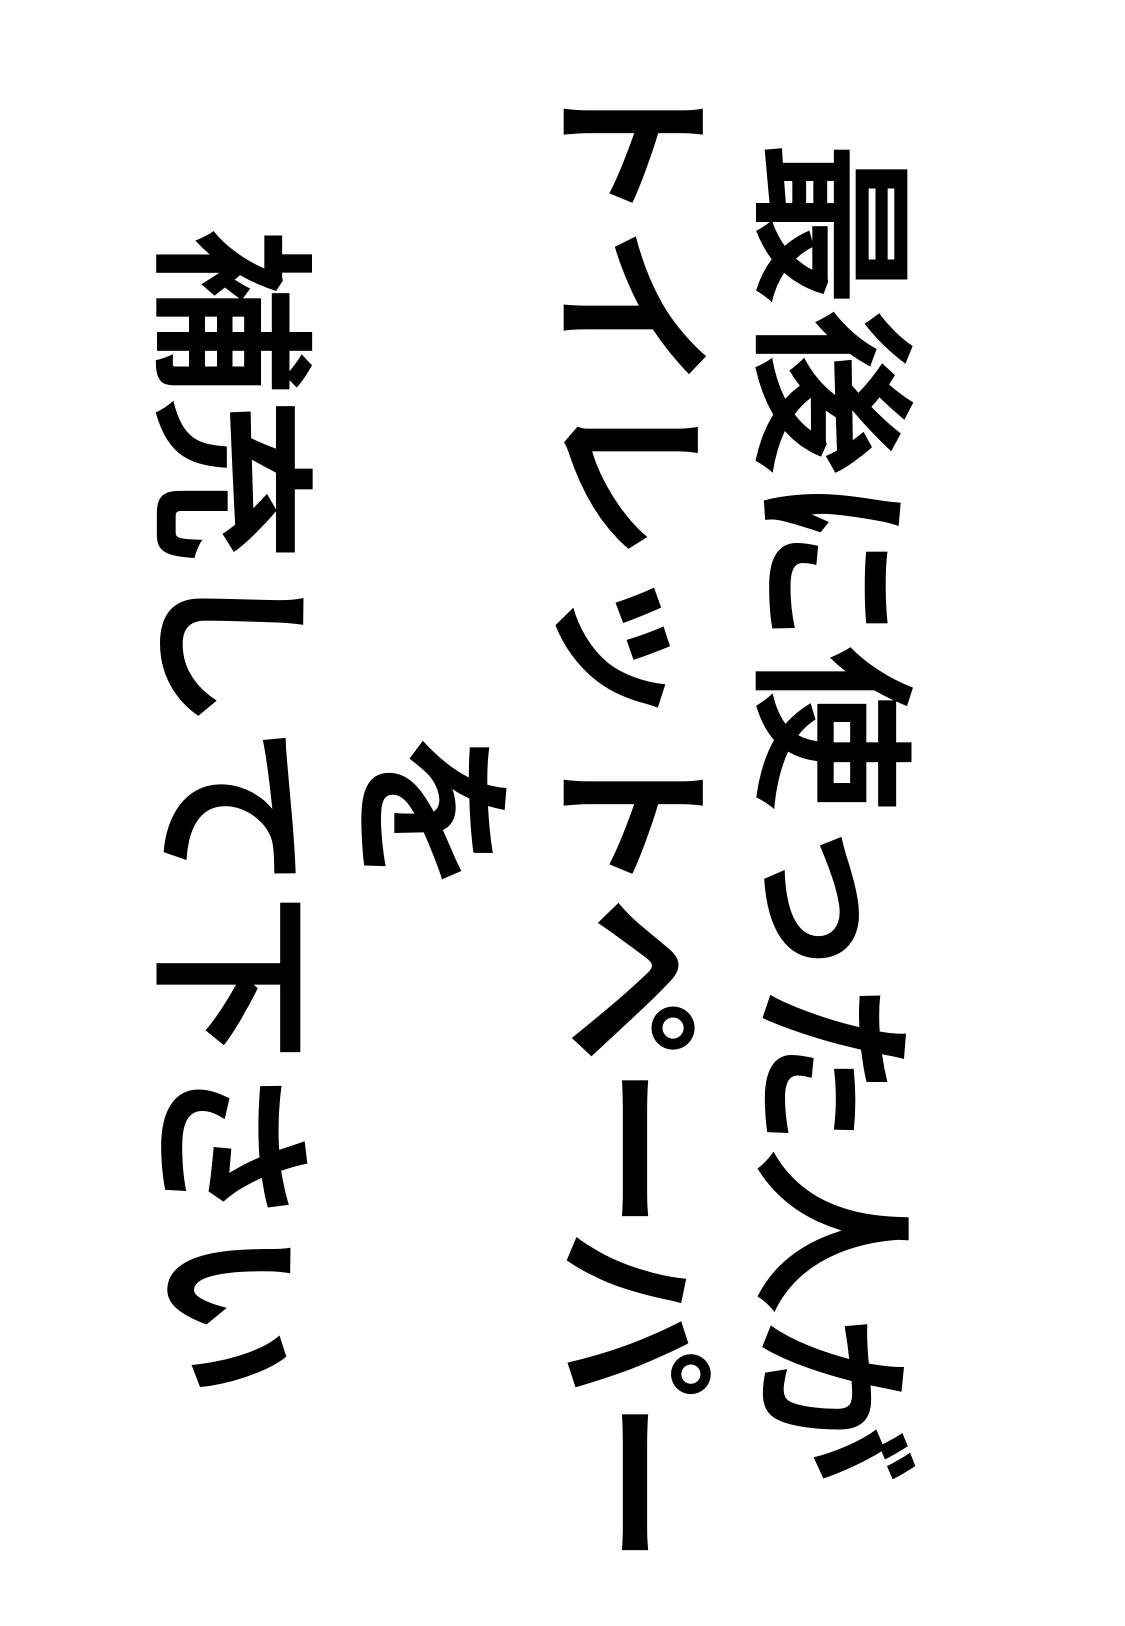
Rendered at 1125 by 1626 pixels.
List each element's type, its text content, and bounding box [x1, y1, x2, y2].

text_box 最後に使った人が トイレットペーパー を 補充して下さい [130, 42, 969, 1583]
